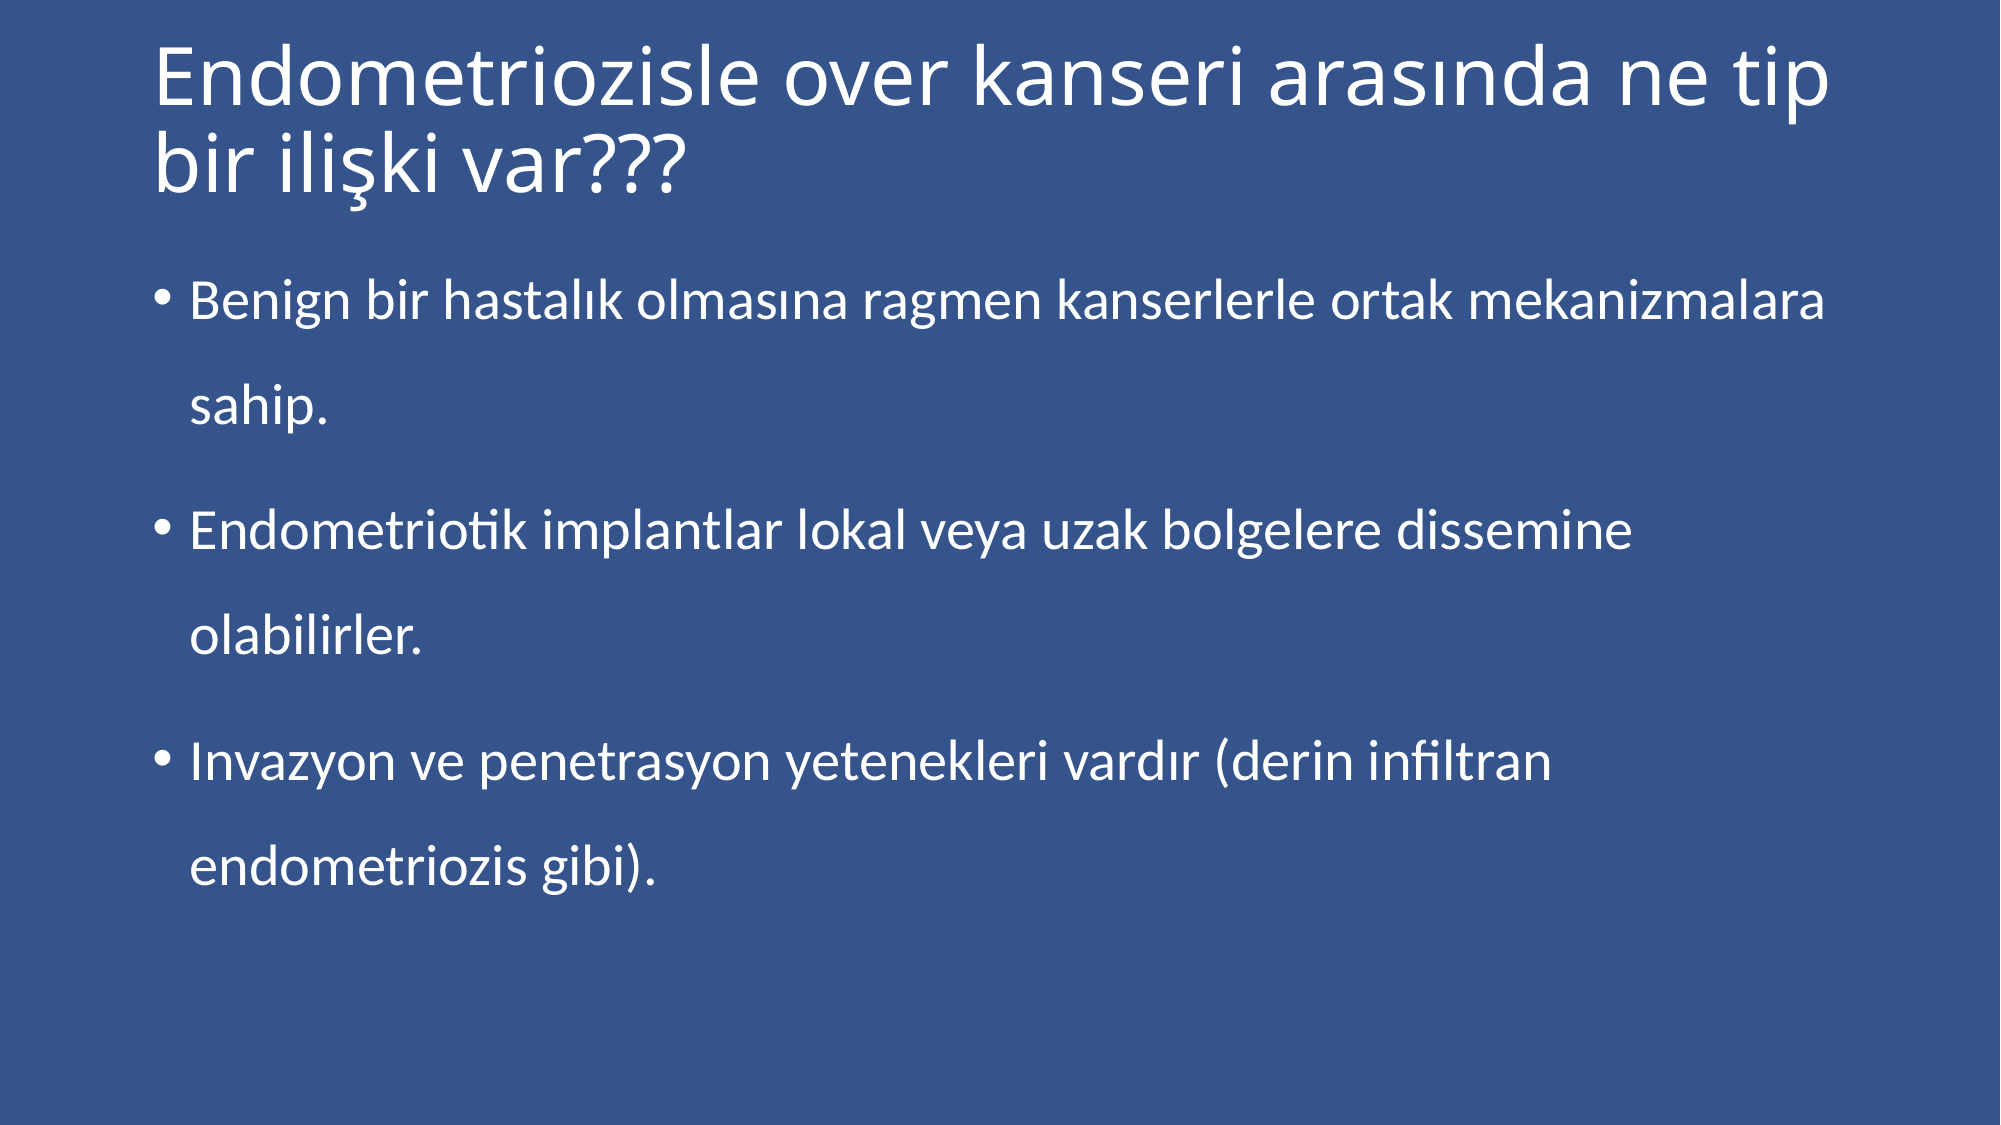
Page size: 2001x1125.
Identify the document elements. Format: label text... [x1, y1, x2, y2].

list Benign bir hastalık olmasına ragmen kanserlerle ortak mekanizmalara sahip. Endometriotik implantlar lokal veya uzak bolgelere dissemine olabilirler. Invazyon ve penetrasyon yetenekleri vardır (derin infiltran endometriozis gibi). [137, 218, 1863, 1014]
title Endometriozisle over kanseri arasında ne tip bir ilişki var??? [137, 27, 1863, 218]
